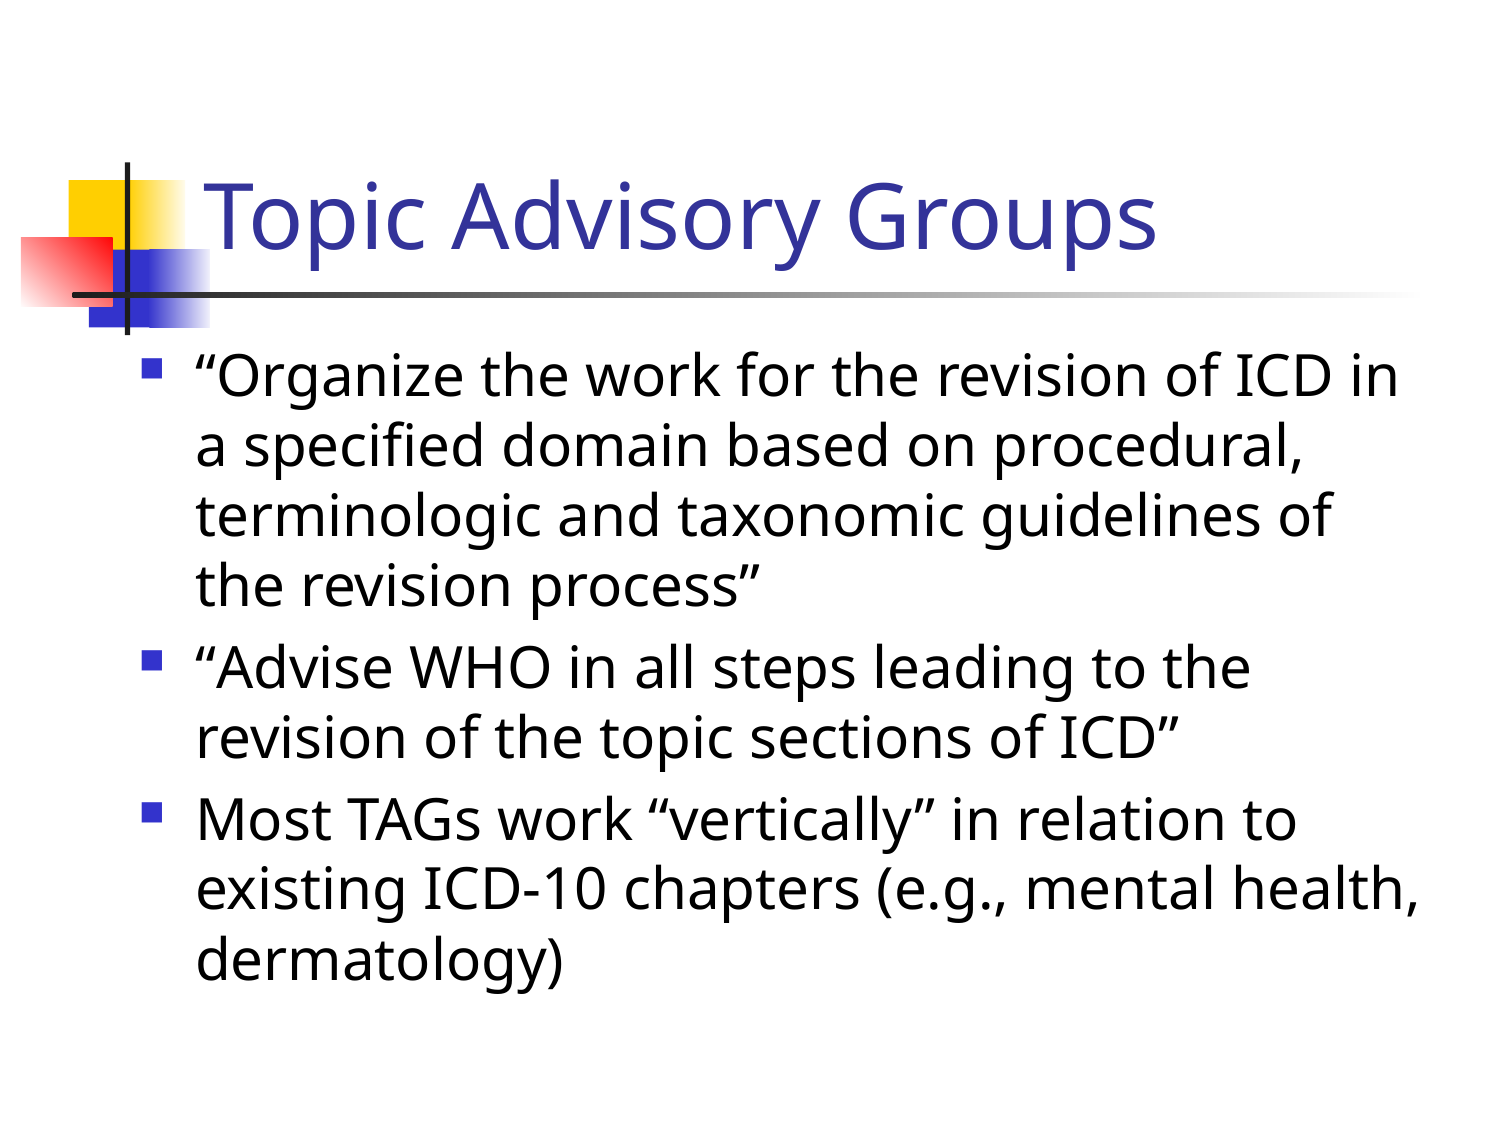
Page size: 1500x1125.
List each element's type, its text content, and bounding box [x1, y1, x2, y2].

title Topic Advisory Groups [188, 35, 1468, 275]
list “Organize the work for the revision of ICD in a specified domain based on procedural, terminologic and taxonomic guidelines of the revision process” “Advise WHO in all steps leading to the revision of the topic sections of ICD” Most TAGs work “vertically” in relation to existing ICD-10 chapters (e.g., mental health, dermatology) [123, 331, 1447, 1006]
